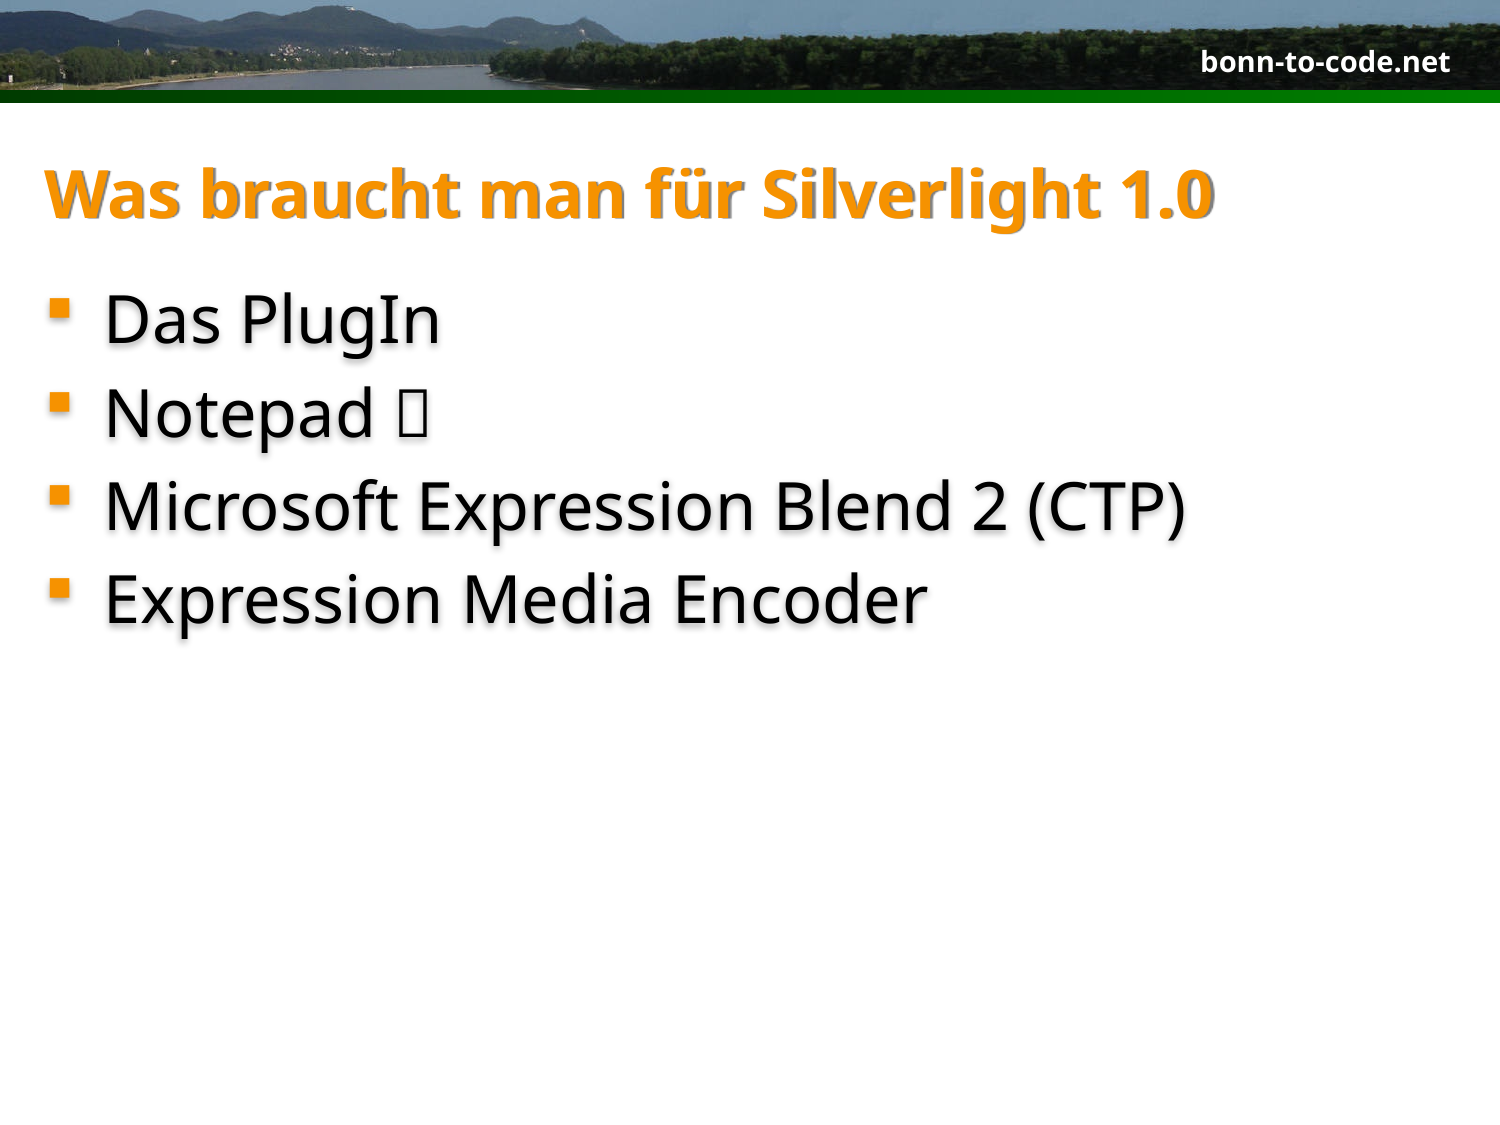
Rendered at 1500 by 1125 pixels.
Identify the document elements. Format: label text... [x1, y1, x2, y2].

list Das PlugIn Notepad  Microsoft Expression Blend 2 (CTP) Expression Media Encoder [29, 269, 1471, 1125]
picture [0, 0, 1500, 90]
title Was braucht man für Silverlight 1.0 [29, 113, 1471, 269]
